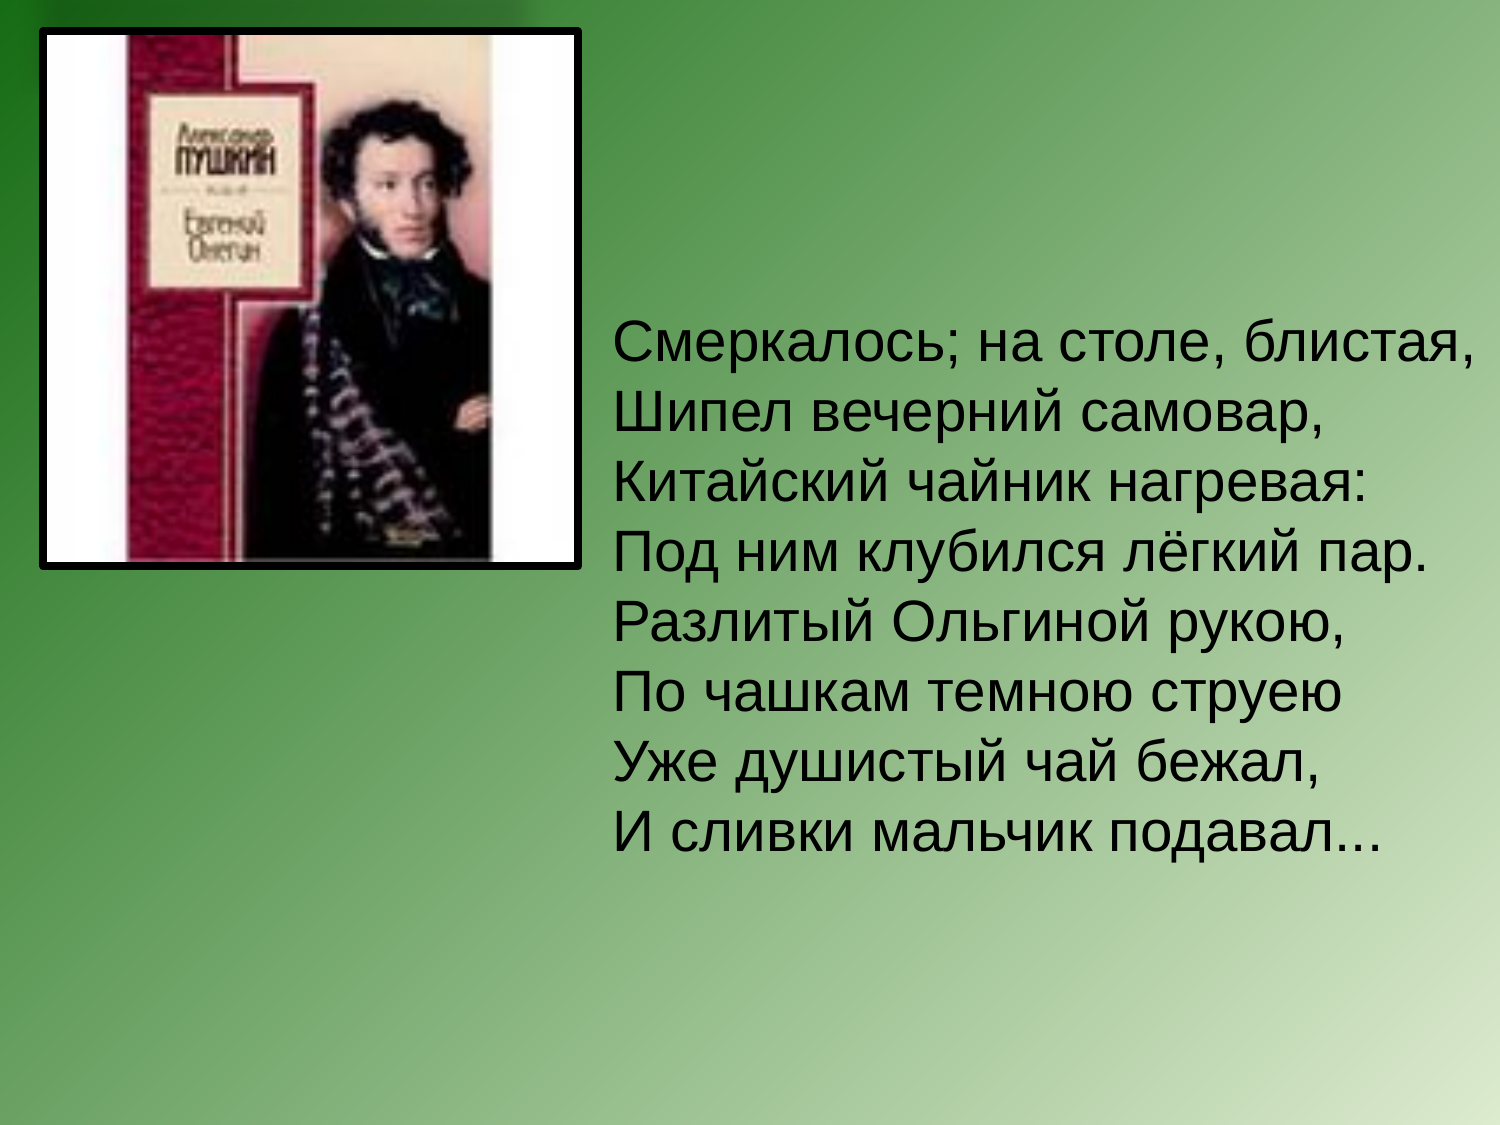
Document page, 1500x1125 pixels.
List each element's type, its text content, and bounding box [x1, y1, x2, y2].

text_box Смеркалось; на столе, блистая, Шипел вечерний самовар, Китайский чайник нагревая: Под ним клубился лёгкий пар. Разлитый Ольгиной рукою, По чашкам темною струею Уже душистый чай бежал, И сливки мальчик подавал... [597, 295, 1500, 871]
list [46, 34, 575, 563]
